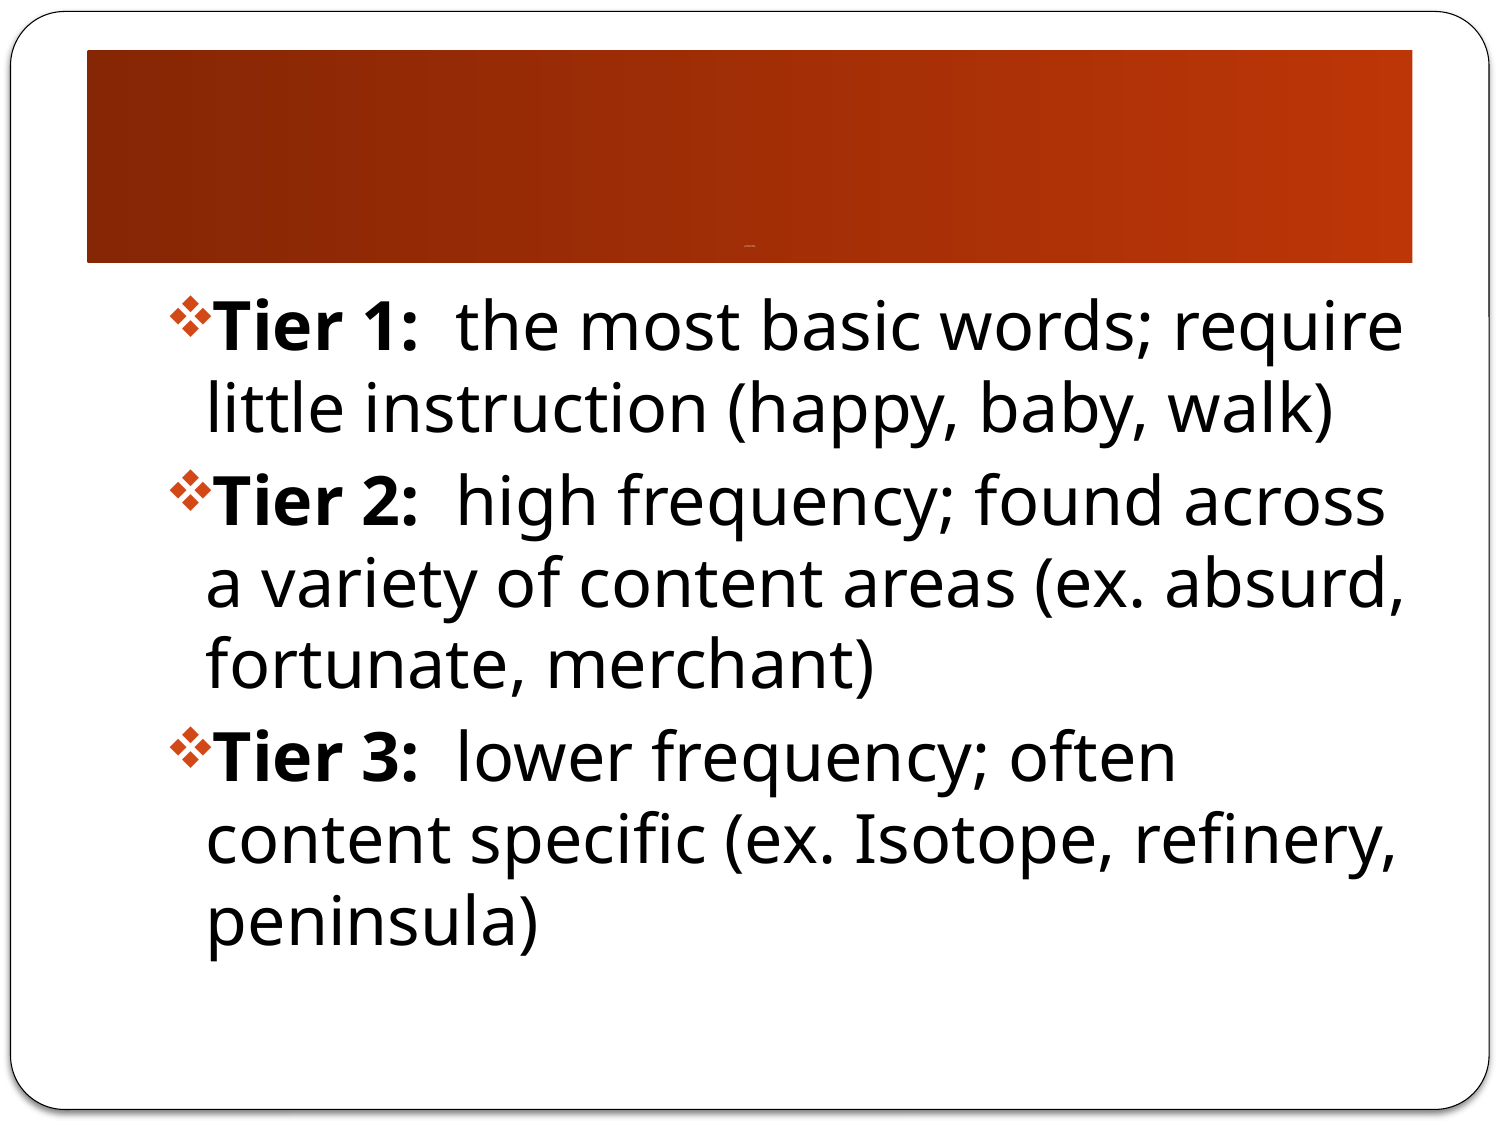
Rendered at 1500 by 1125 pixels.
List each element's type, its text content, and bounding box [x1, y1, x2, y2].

list Tier 1: the most basic words; require little instruction (happy, baby, walk) Tier 2: high frequency; found across a variety of content areas (ex. absurd, fortunate, merchant) Tier 3: lower frequency; often content specific (ex. Isotope, refinery, peninsula) [150, 275, 1425, 988]
title Three Tiers of Vocabulary (Beck, McKeown, and Kucan) [87, 50, 1413, 263]
